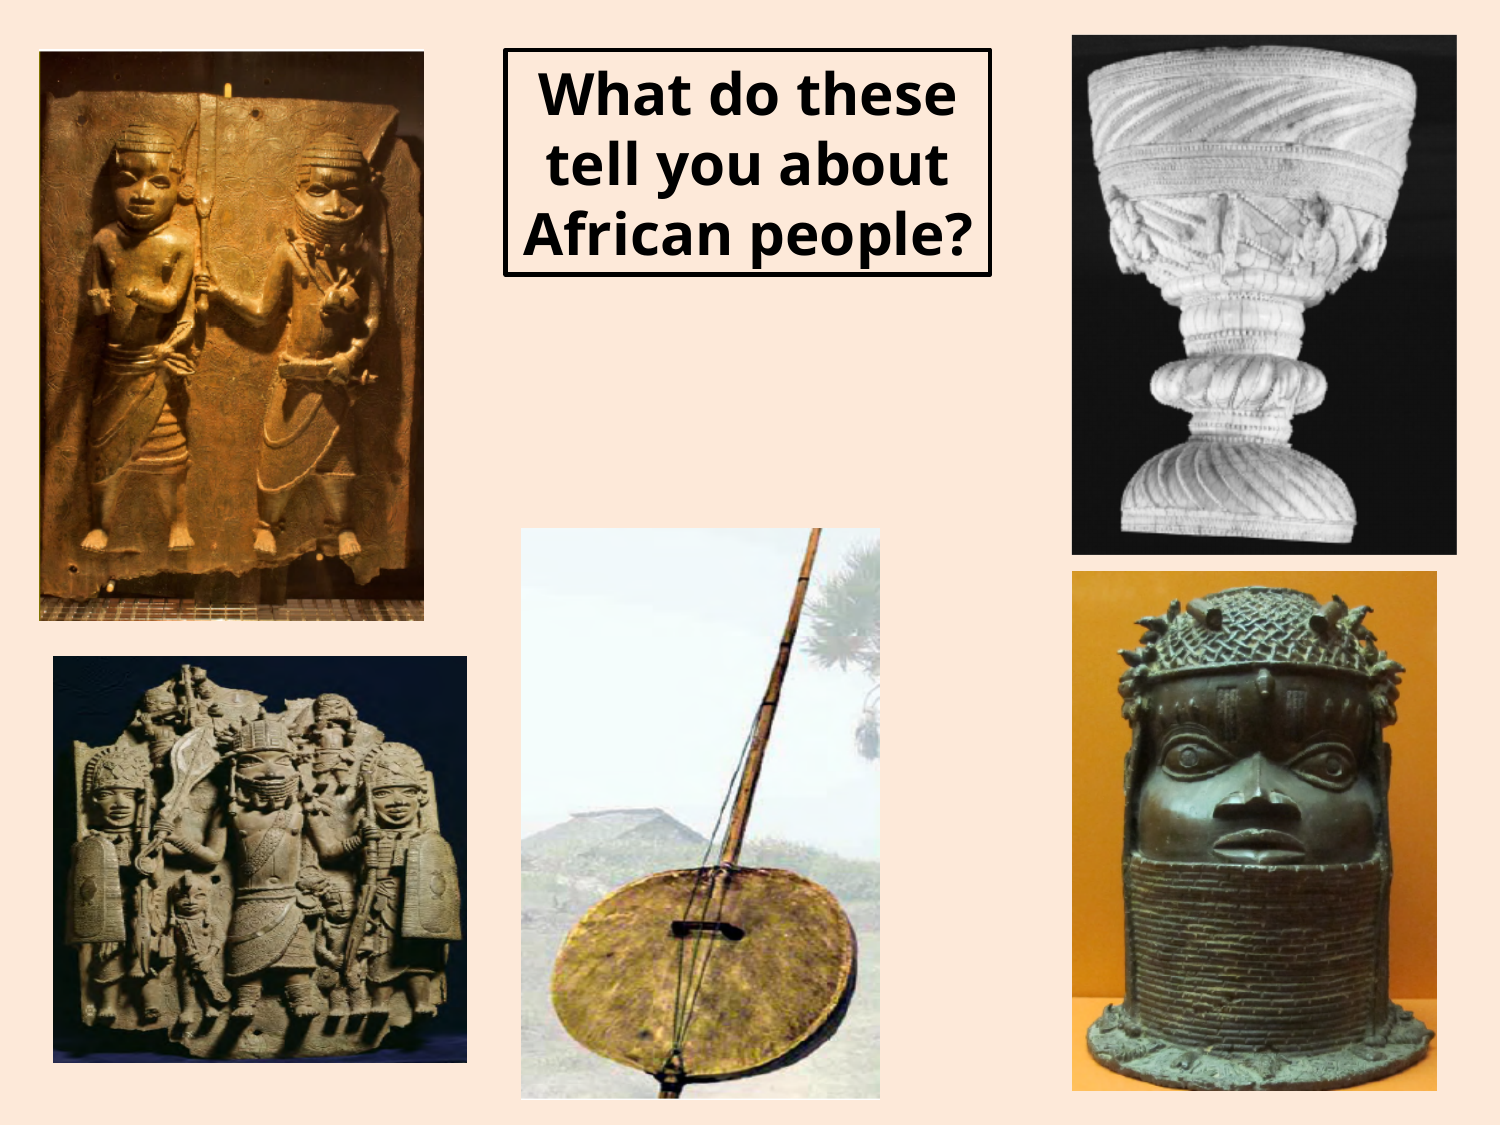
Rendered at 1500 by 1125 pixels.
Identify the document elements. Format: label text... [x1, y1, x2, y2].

picture [1072, 570, 1438, 1092]
picture [1071, 33, 1457, 555]
picture [52, 656, 467, 1064]
picture [521, 528, 881, 1100]
text_box What do these tell you about African people? [505, 49, 991, 275]
picture [38, 49, 425, 621]
